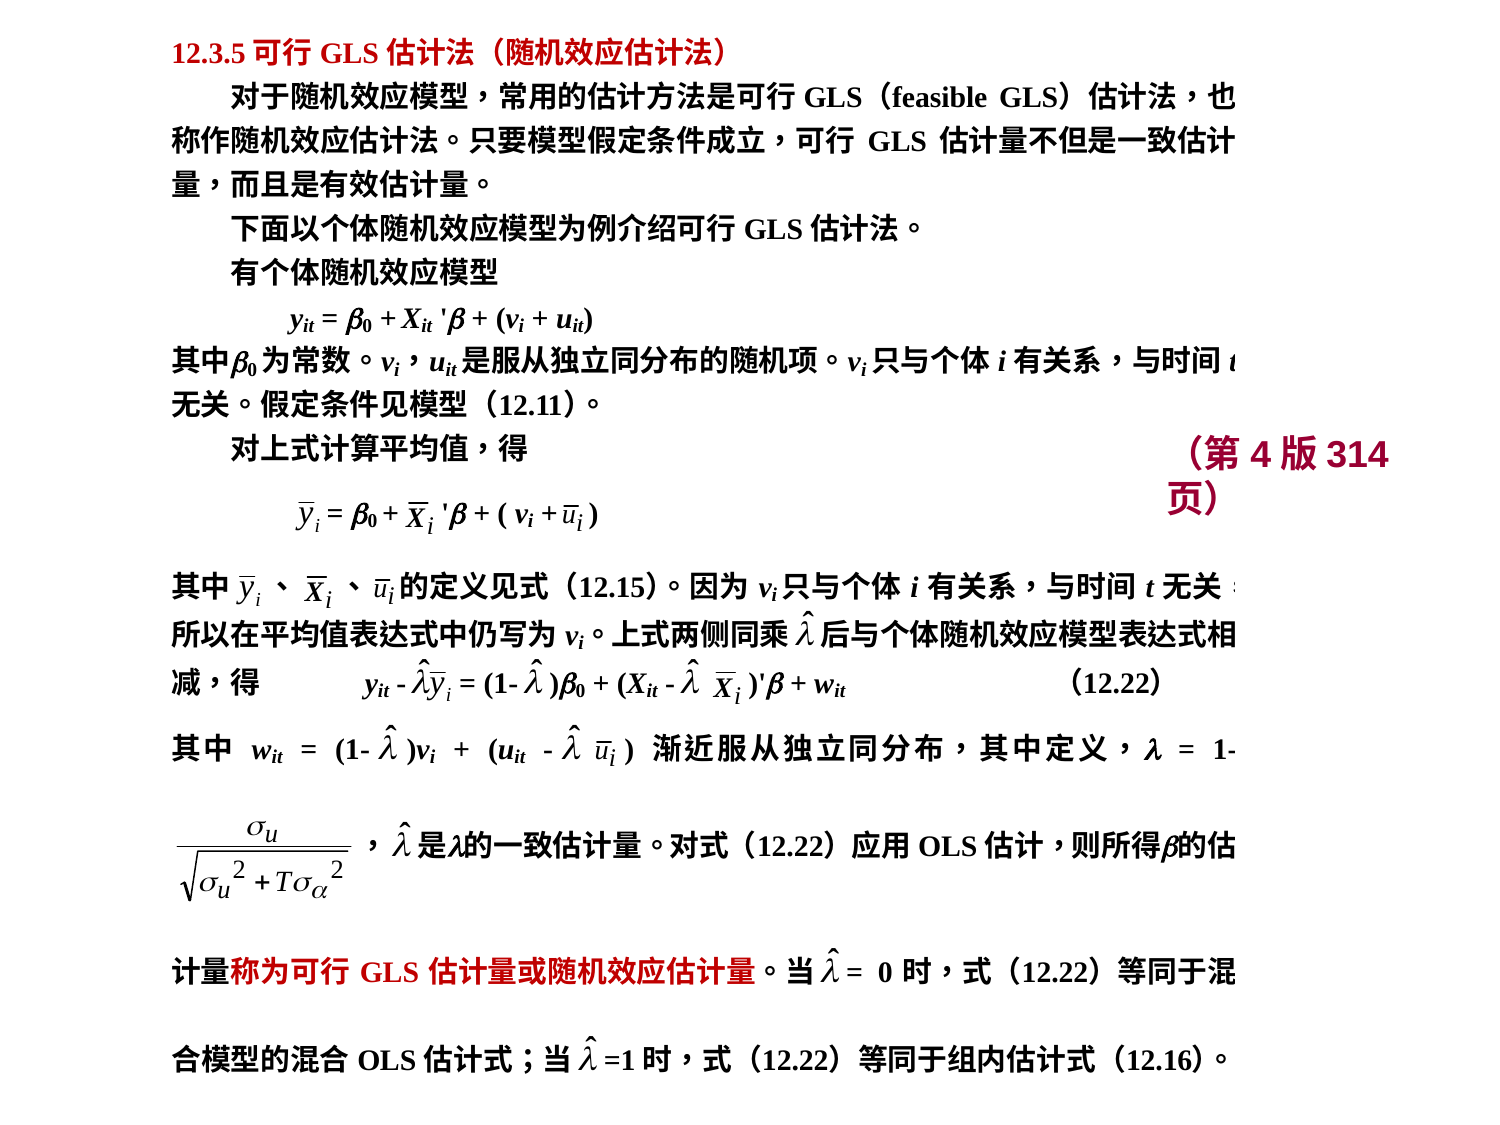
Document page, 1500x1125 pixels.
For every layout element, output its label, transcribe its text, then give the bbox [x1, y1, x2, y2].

picture [170, 30, 1235, 1099]
text_box （第4版314页） [1239, 422, 1447, 528]
